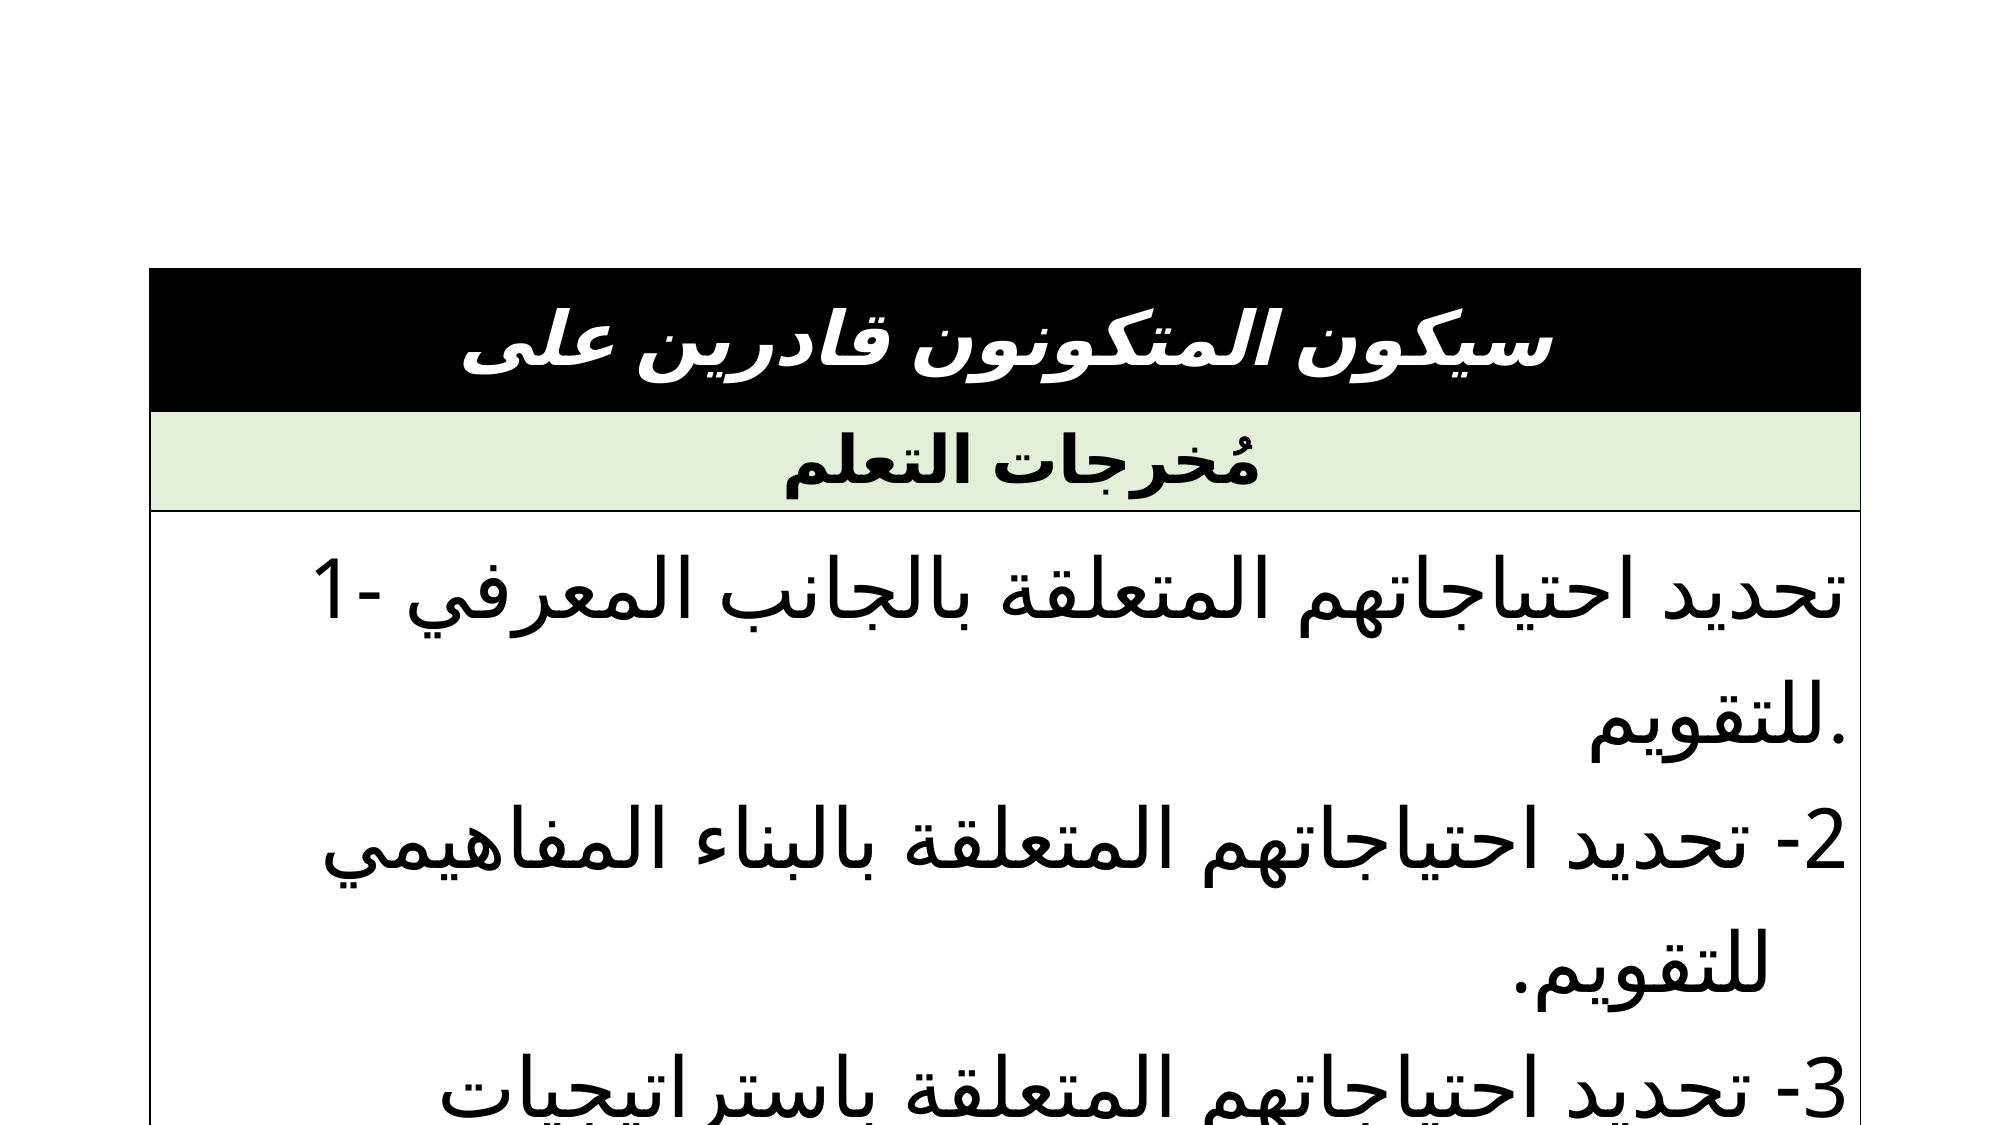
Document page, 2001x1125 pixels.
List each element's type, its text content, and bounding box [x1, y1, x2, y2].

table_header سيكون المتكونون قادرين على [151, 269, 1860, 410]
table_cell مُخرجات التعلم [151, 412, 1860, 510]
table_cell 1- تحديد احتياجاتهم المتعلقة بالجانب المعرفي للتقويم. 2- تحديد احتياجاتهم المتعلقة بالبناء المفاهيمي للتقويم. 3- تحديد احتياجاتهم المتعلقة باستراتيجيات التقويم. [151, 512, 1860, 1125]
